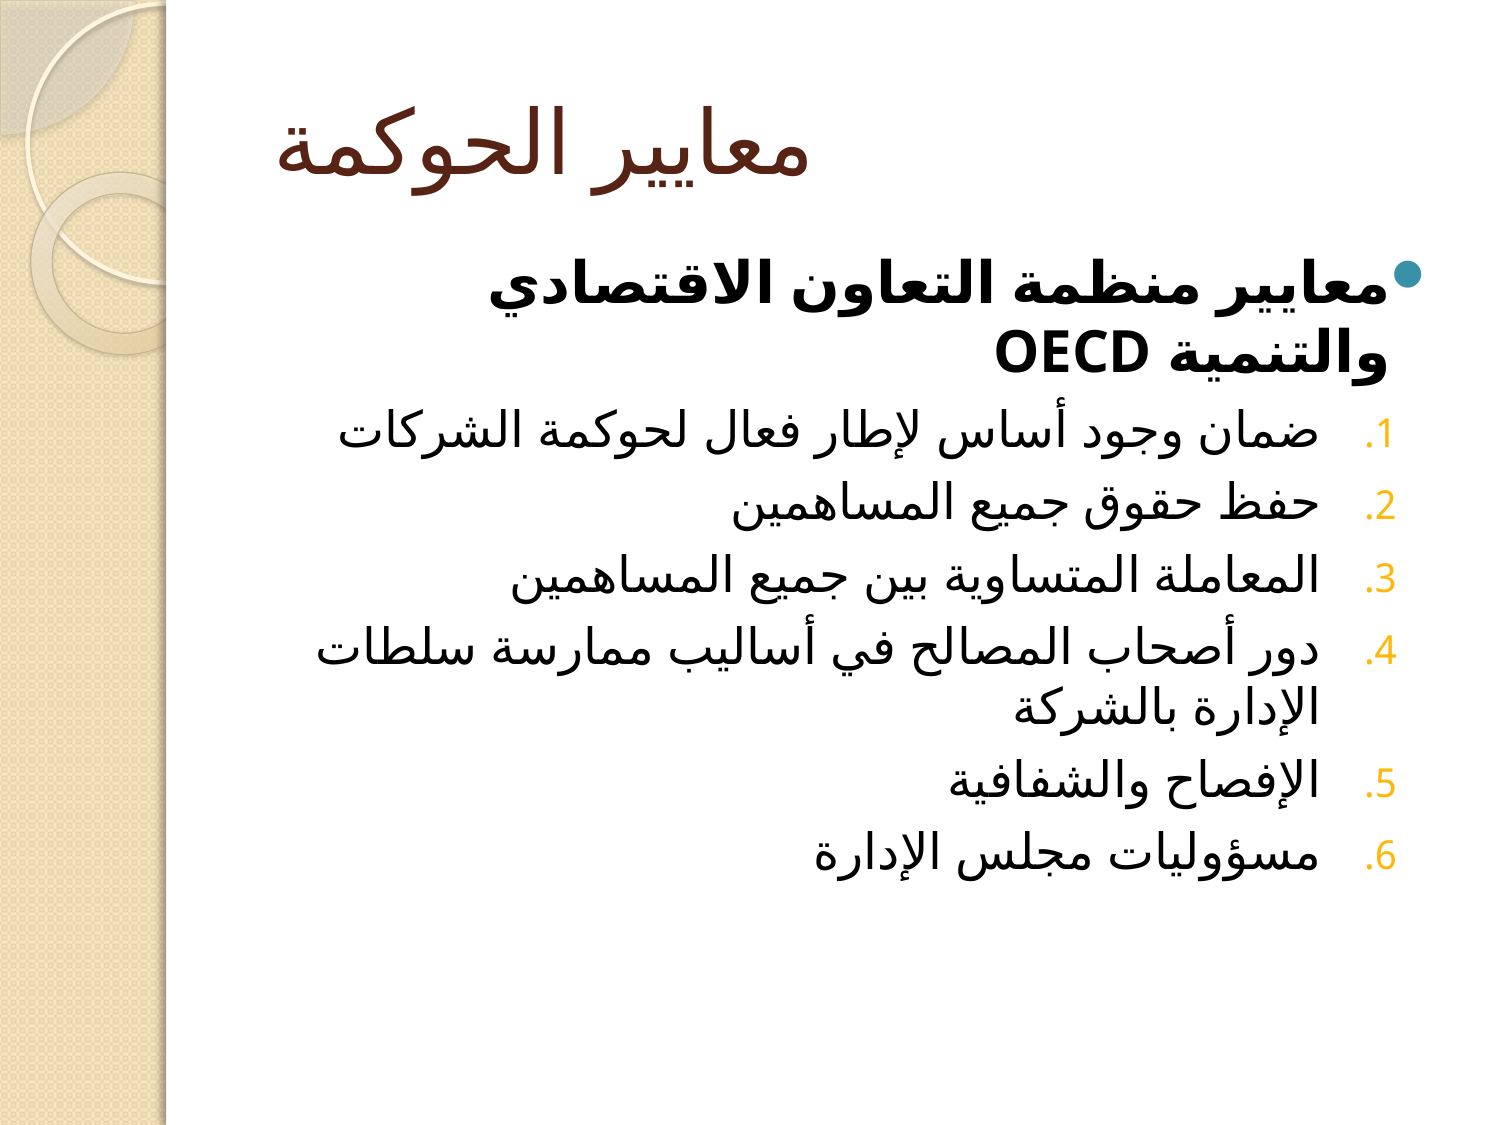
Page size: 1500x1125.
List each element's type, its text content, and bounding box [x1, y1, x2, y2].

list معايير منظمة التعاون الاقتصادي والتنمية OECD ضمان وجود أساس لإطار فعال لحوكمة الشركات حفظ حقوق جميع المساهمين المعاملة المتساوية بين جميع المساهمين دور أصحاب المصالح في أساليب ممارسة سلطات الإدارة بالشركة الإفصاح والشفافية مسؤوليات مجلس الإدارة [235, 237, 1466, 1025]
title معايير الحوكمة [235, 45, 1466, 233]
